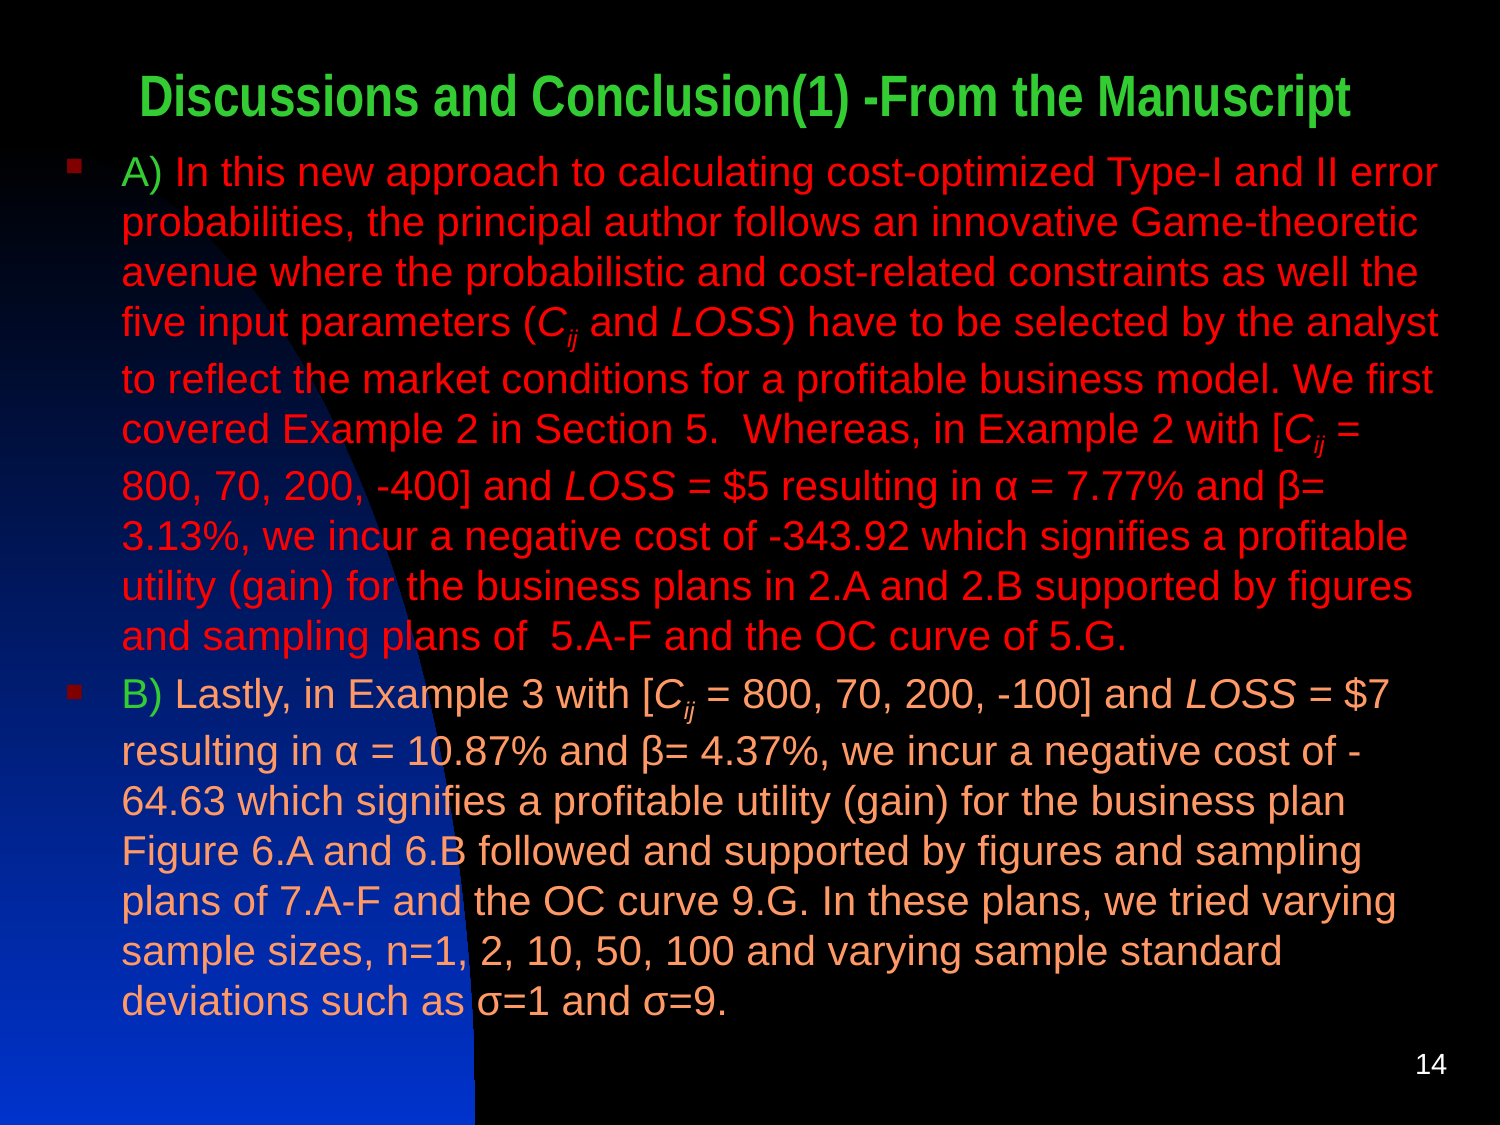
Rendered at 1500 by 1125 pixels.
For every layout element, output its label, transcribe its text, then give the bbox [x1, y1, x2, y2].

slide_number 14 [1149, 1059, 1463, 1100]
title Discussions and Conclusion(1) -From the Manuscript [123, 30, 1376, 137]
list A) In this new approach to calculating cost-optimized Type-I and II error probabilities, the principal author follows an innovative Game-theoretic avenue where the probabilistic and cost-related constraints as well the five input parameters (Cij and LOSS) have to be selected by the analyst to reflect the market conditions for a profitable business model. We first covered Example 2 in Section 5. Whereas, in Example 2 with [Cij = 800, 70, 200, -400] and LOSS = $5 resulting in α = 7.77% and β= 3.13%, we incur a negative cost of -343.92 which signifies a profitable utility (gain) for the business plans in 2.A and 2.B supported by figures and sampling plans of 5.A-F and the OC curve of 5.G. B) Lastly, in Example 3 with [Cij = 800, 70, 200, -100] and LOSS = $7 resulting in α = 10.87% and β= 4.37%, we incur a negative cost of -64.63 which signifies a profitable utility (gain) for the business plan Figure 6.A and 6.B followed and supported by figures and sampling plans of 7.A-F and the OC curve 9.G. In these plans, we tried varying sample sizes, n=1, 2, 10, 50, 100 and varying sample standard deviations such as σ=1 and σ=9. [50, 137, 1463, 1059]
